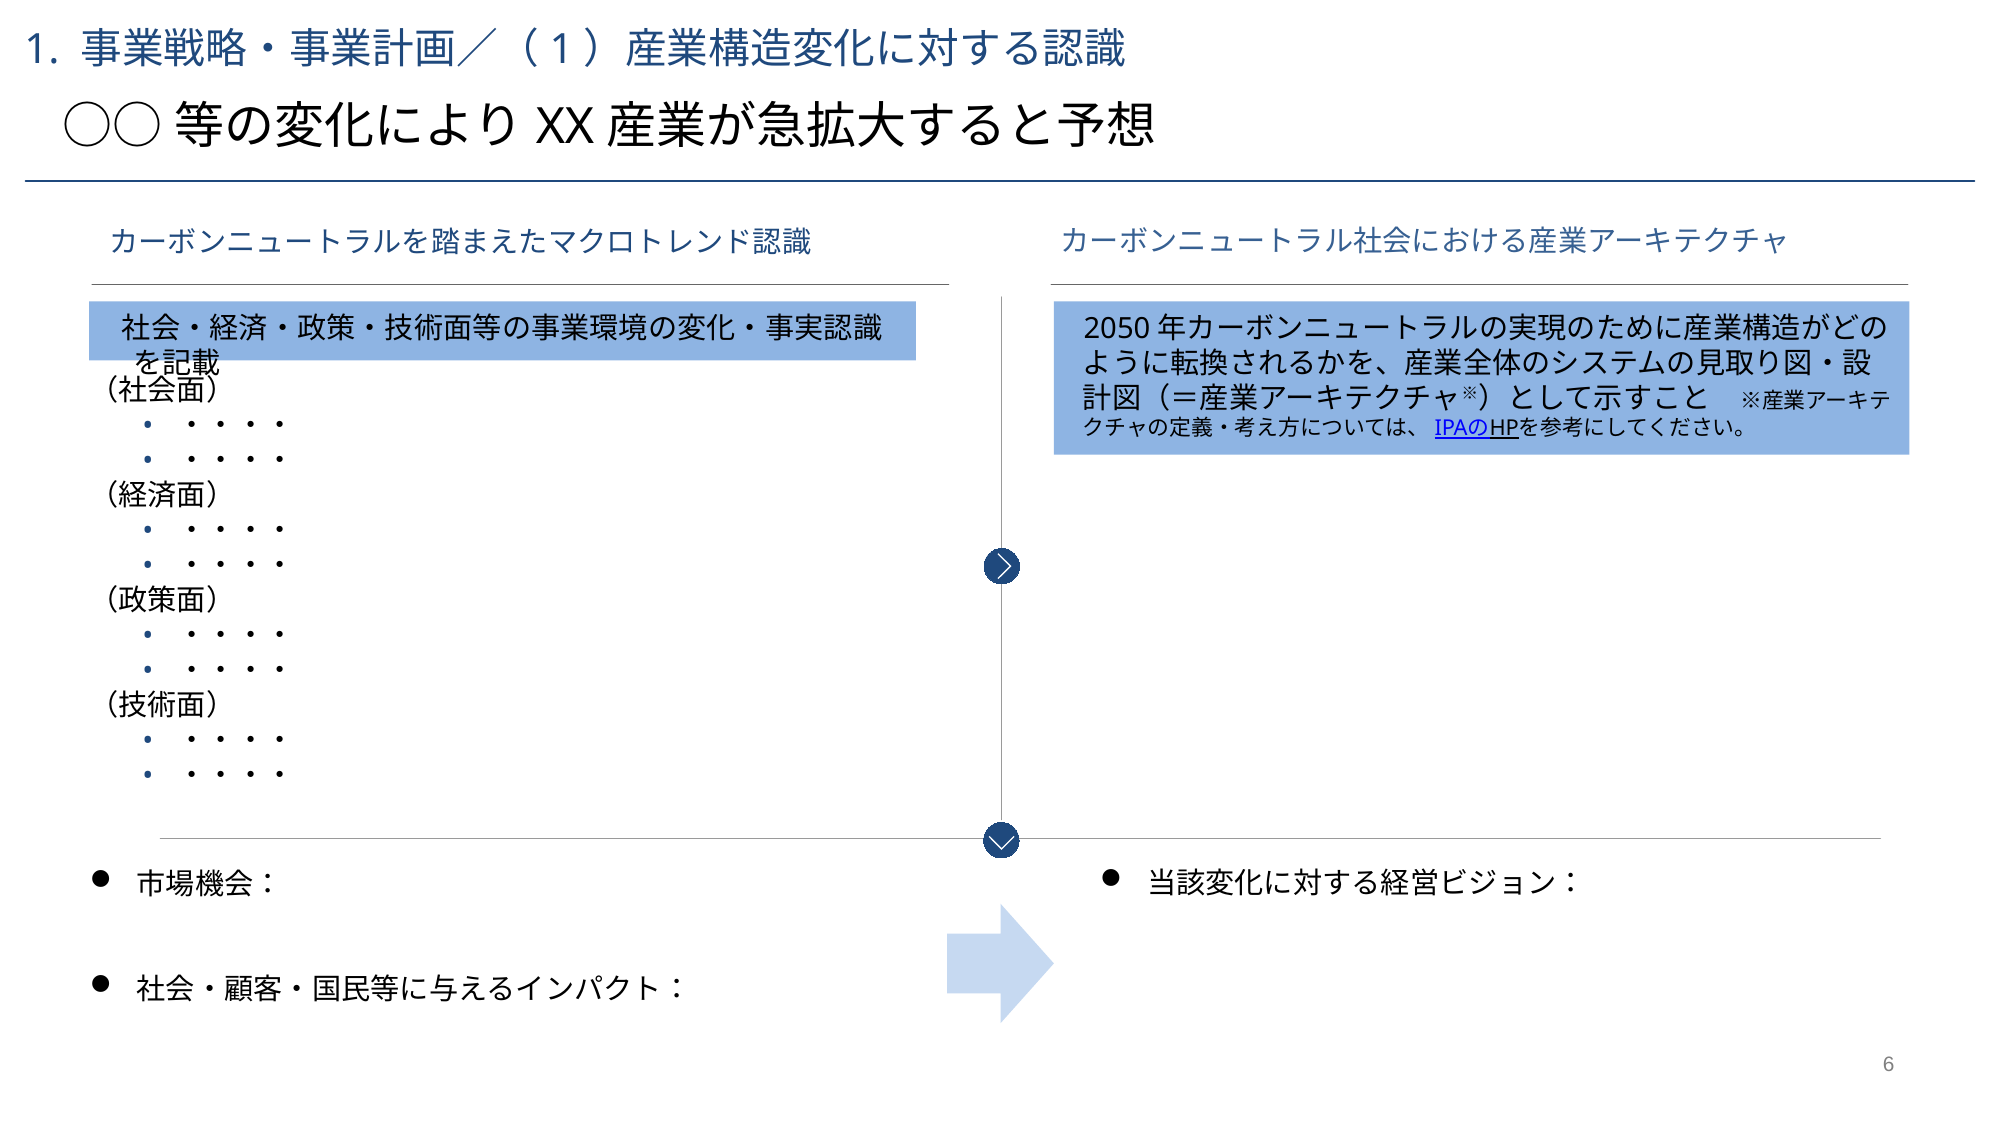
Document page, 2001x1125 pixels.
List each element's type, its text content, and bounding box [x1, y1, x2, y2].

text_box （社会面） ・・・・ ・・・・ （経済面） ・・・・ ・・・・ （政策面） ・・・・ ・・・・ （技術面） ・・・・ ・・・・ [88, 363, 923, 743]
text_box カーボンニュートラル社会における産業アーキテクチャ [1045, 210, 1819, 269]
text_box 市場機会： 社会・顧客・国民等に与えるインパクト： [89, 857, 923, 1083]
text_box [946, 902, 1055, 1025]
text_box 社会・経済・政策・技術面等の事業環境の変化・事実認識を記載 [88, 301, 917, 361]
text_box 当該変化に対する経営ビジョン： [1099, 856, 1662, 1051]
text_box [983, 296, 1020, 820]
text_box カーボンニュートラルを踏まえたマクロトレンド認識 [93, 211, 943, 270]
text_box 1. 事業戦略・事業計画／（1）産業構造変化に対する認識 [24, 28, 1818, 74]
text_box ○○等の変化によりXX産業が急拡大すると予想 [62, 100, 1908, 155]
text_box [983, 822, 1020, 859]
text_box 2050年カーボンニュートラルの実現のために産業構造がどのように転換されるかを、産業全体のシステムの見取り図・設計図（＝産業アーキテクチャ※）として示すこと ※産業アーキテクチャの定義・考え方については、IPAのHPを参考にしてください。 [1053, 301, 1910, 455]
